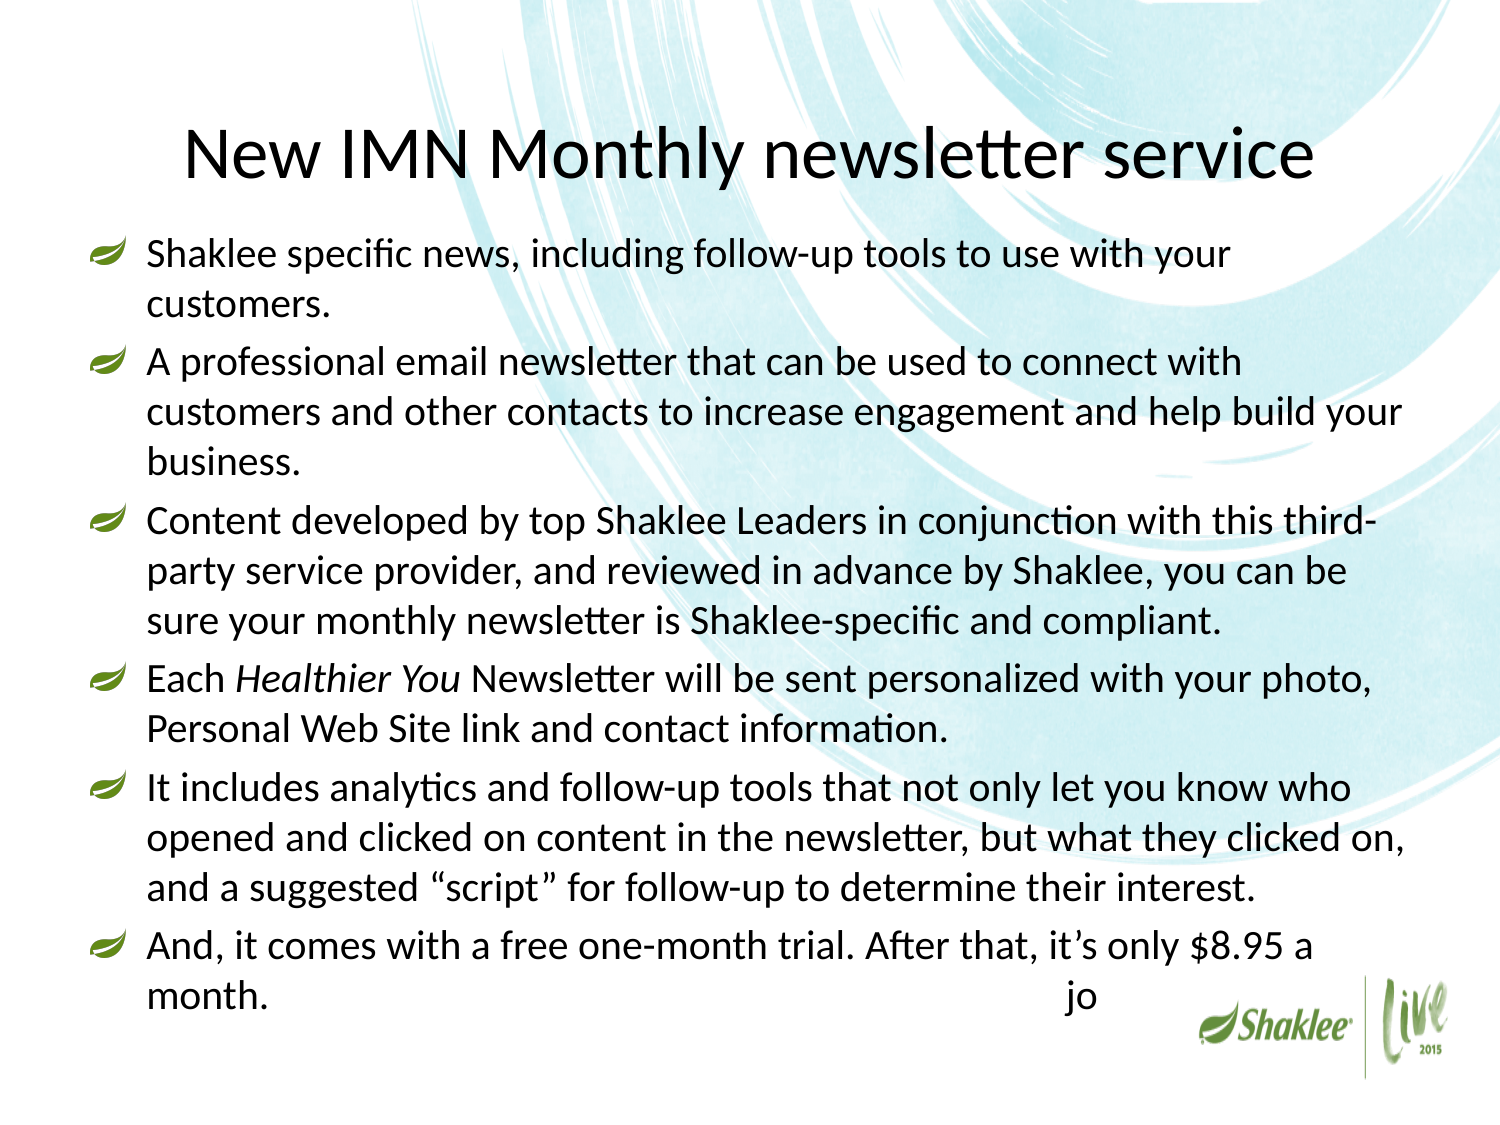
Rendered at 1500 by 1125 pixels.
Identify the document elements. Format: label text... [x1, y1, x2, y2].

list Shaklee specific news, including follow-up tools to use with your customers. A professional email newsletter that can be used to connect with customers and other contacts to increase engagement and help build your business. Content developed by top Shaklee Leaders in conjunction with this third-party service provider, and reviewed in advance by Shaklee, you can be sure your monthly newsletter is Shaklee-specific and compliant. Each Healthier You Newsletter will be sent personalized with your photo, Personal Web Site link and contact information. It includes analytics and follow-up tools that not only let you know who opened and clicked on content in the newsletter, but what they clicked on, and a suggested “script” for follow-up to determine their interest. And, it comes with a free one-month trial. After that, it’s only $8.95 a month. jo [75, 243, 1425, 1096]
picture [0, 0, 1500, 1125]
title New IMN Monthly newsletter service [75, 54, 1425, 243]
